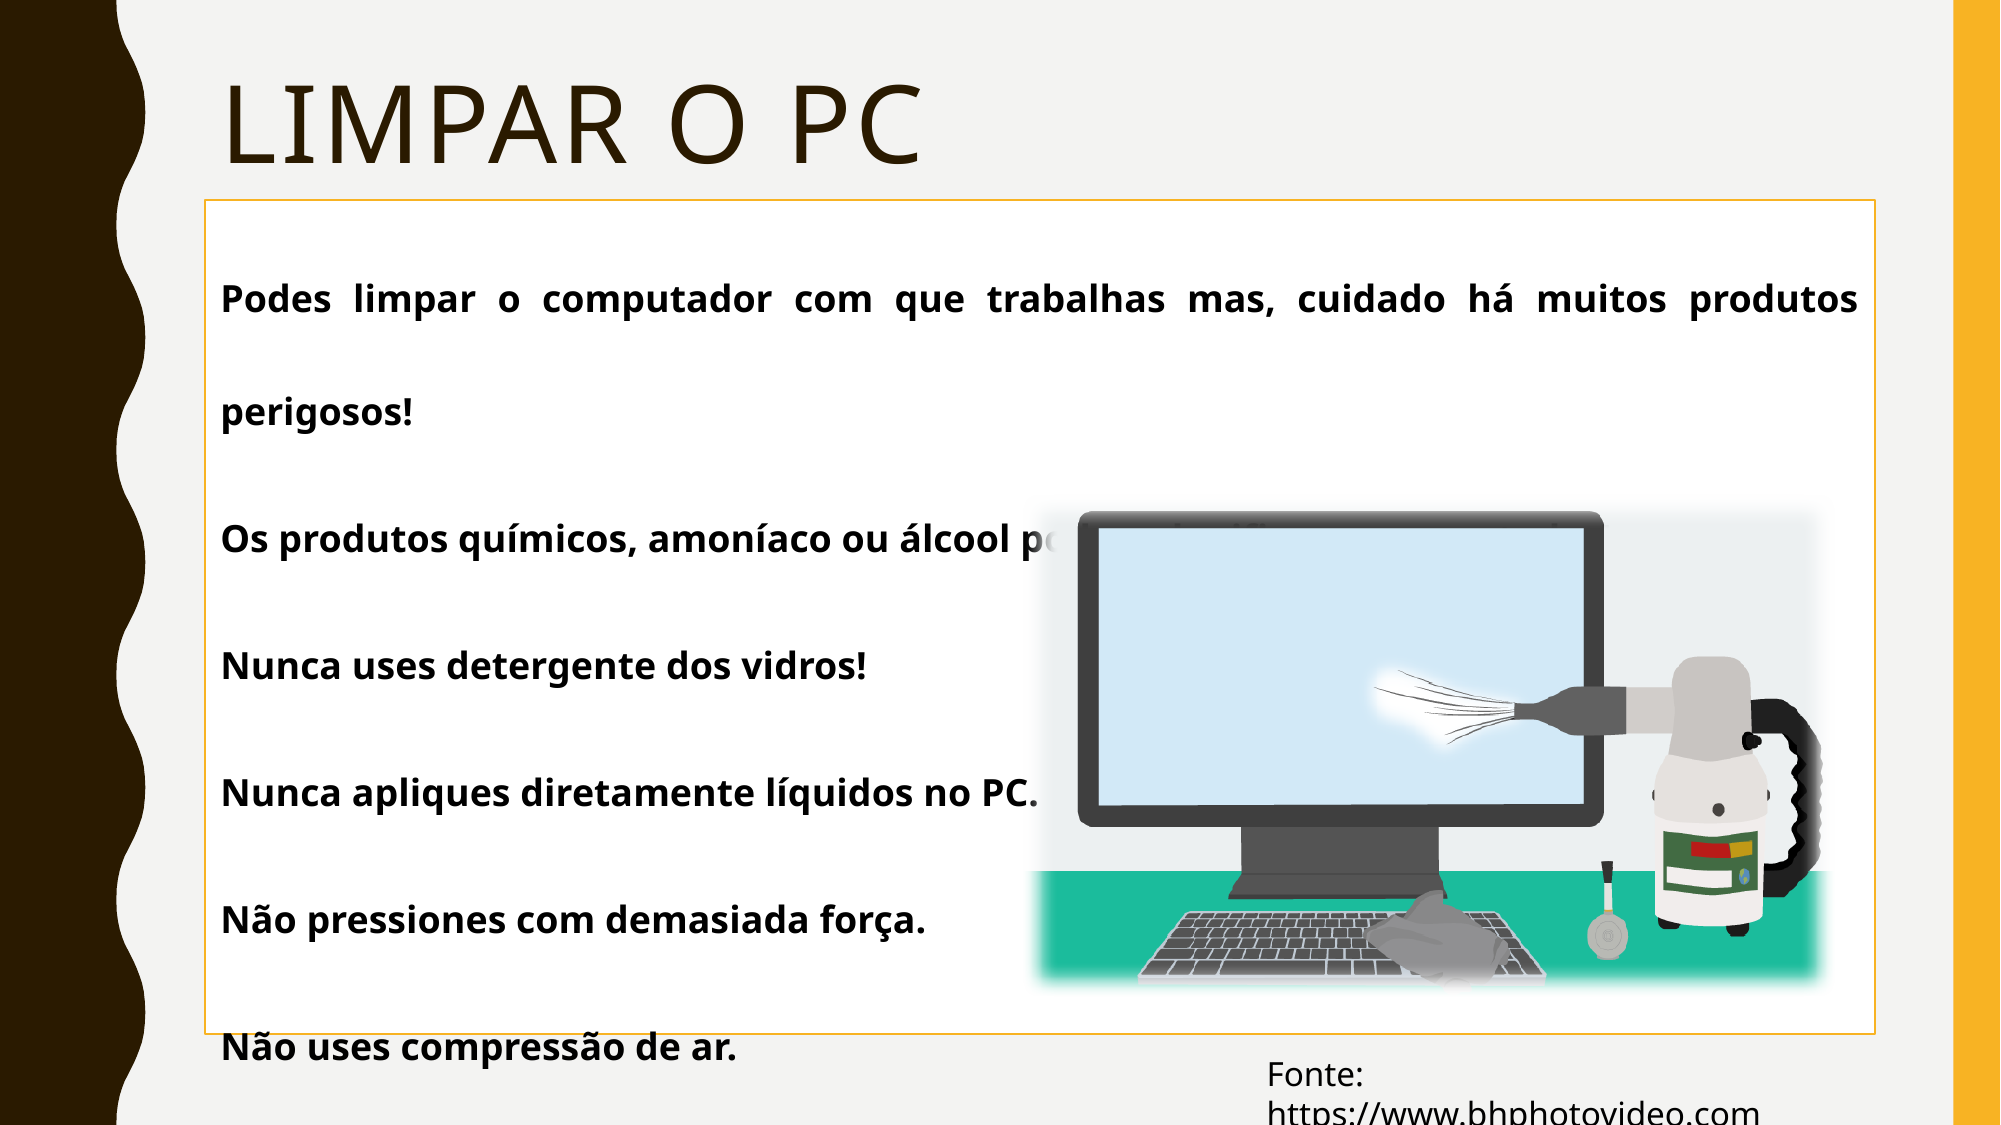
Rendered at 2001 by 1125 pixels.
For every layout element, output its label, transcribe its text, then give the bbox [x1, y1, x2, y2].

text_box Podes limpar o computador com que trabalhas mas, cuidado há muitos produtos perigosos! Os produtos químicos, amoníaco ou álcool podem danificar o computador! Nunca uses detergente dos vidros! Nunca apliques diretamente líquidos no PC. Não pressiones com demasiada força. Não uses compressão de ar. [204, 199, 1876, 1035]
picture [1022, 493, 1836, 997]
title LIMPAR o pc [205, 62, 1875, 199]
text_box Fonte: https://www.bhphotovideo.com [1251, 1045, 1875, 1125]
